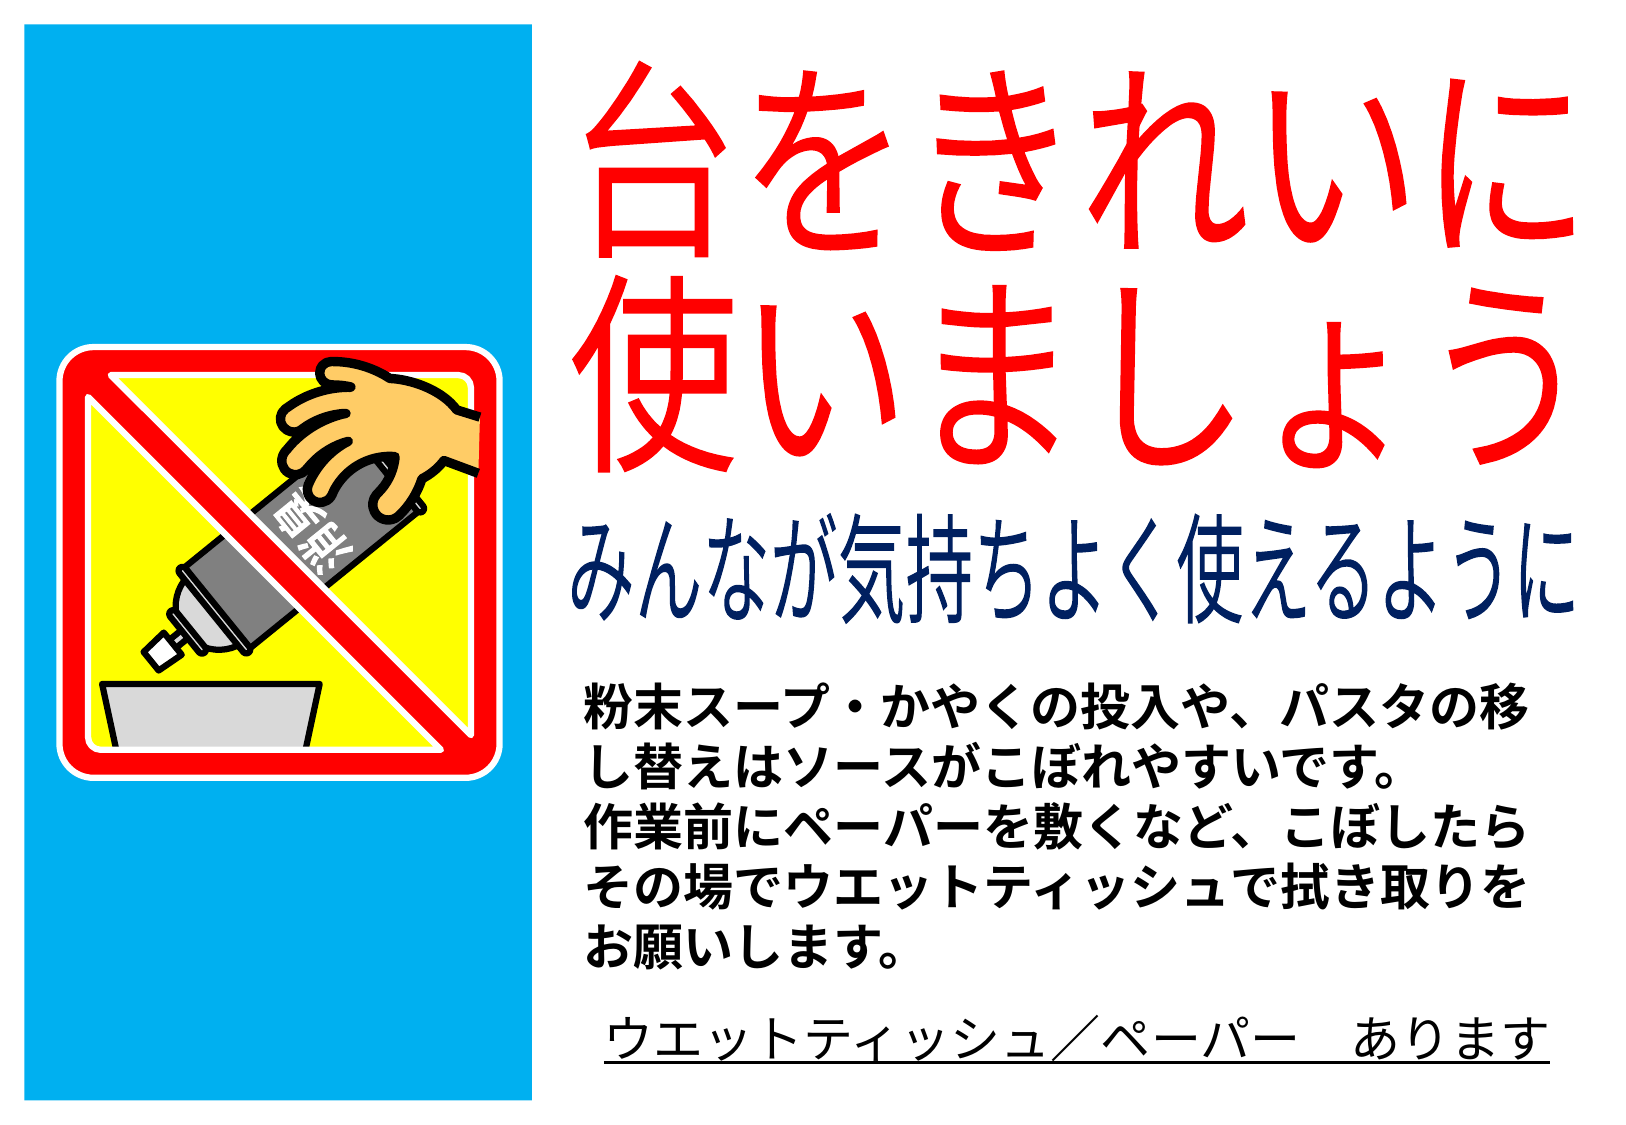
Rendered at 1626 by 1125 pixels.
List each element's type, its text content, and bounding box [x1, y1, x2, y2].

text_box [571, 60, 1574, 625]
text_box 粉末スープ・かやくの投入や、パスタの移し替えはソースがこぼれやすいです。 作業前にペーパーを敷くなど、こぼしたらその場でウエットティッシュで拭き取りをお願いします。 [568, 668, 1574, 983]
text_box [22, 22, 534, 1103]
text_box ウエットティッシュ／ペーパー あります [573, 999, 1582, 1075]
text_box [59, 346, 500, 779]
